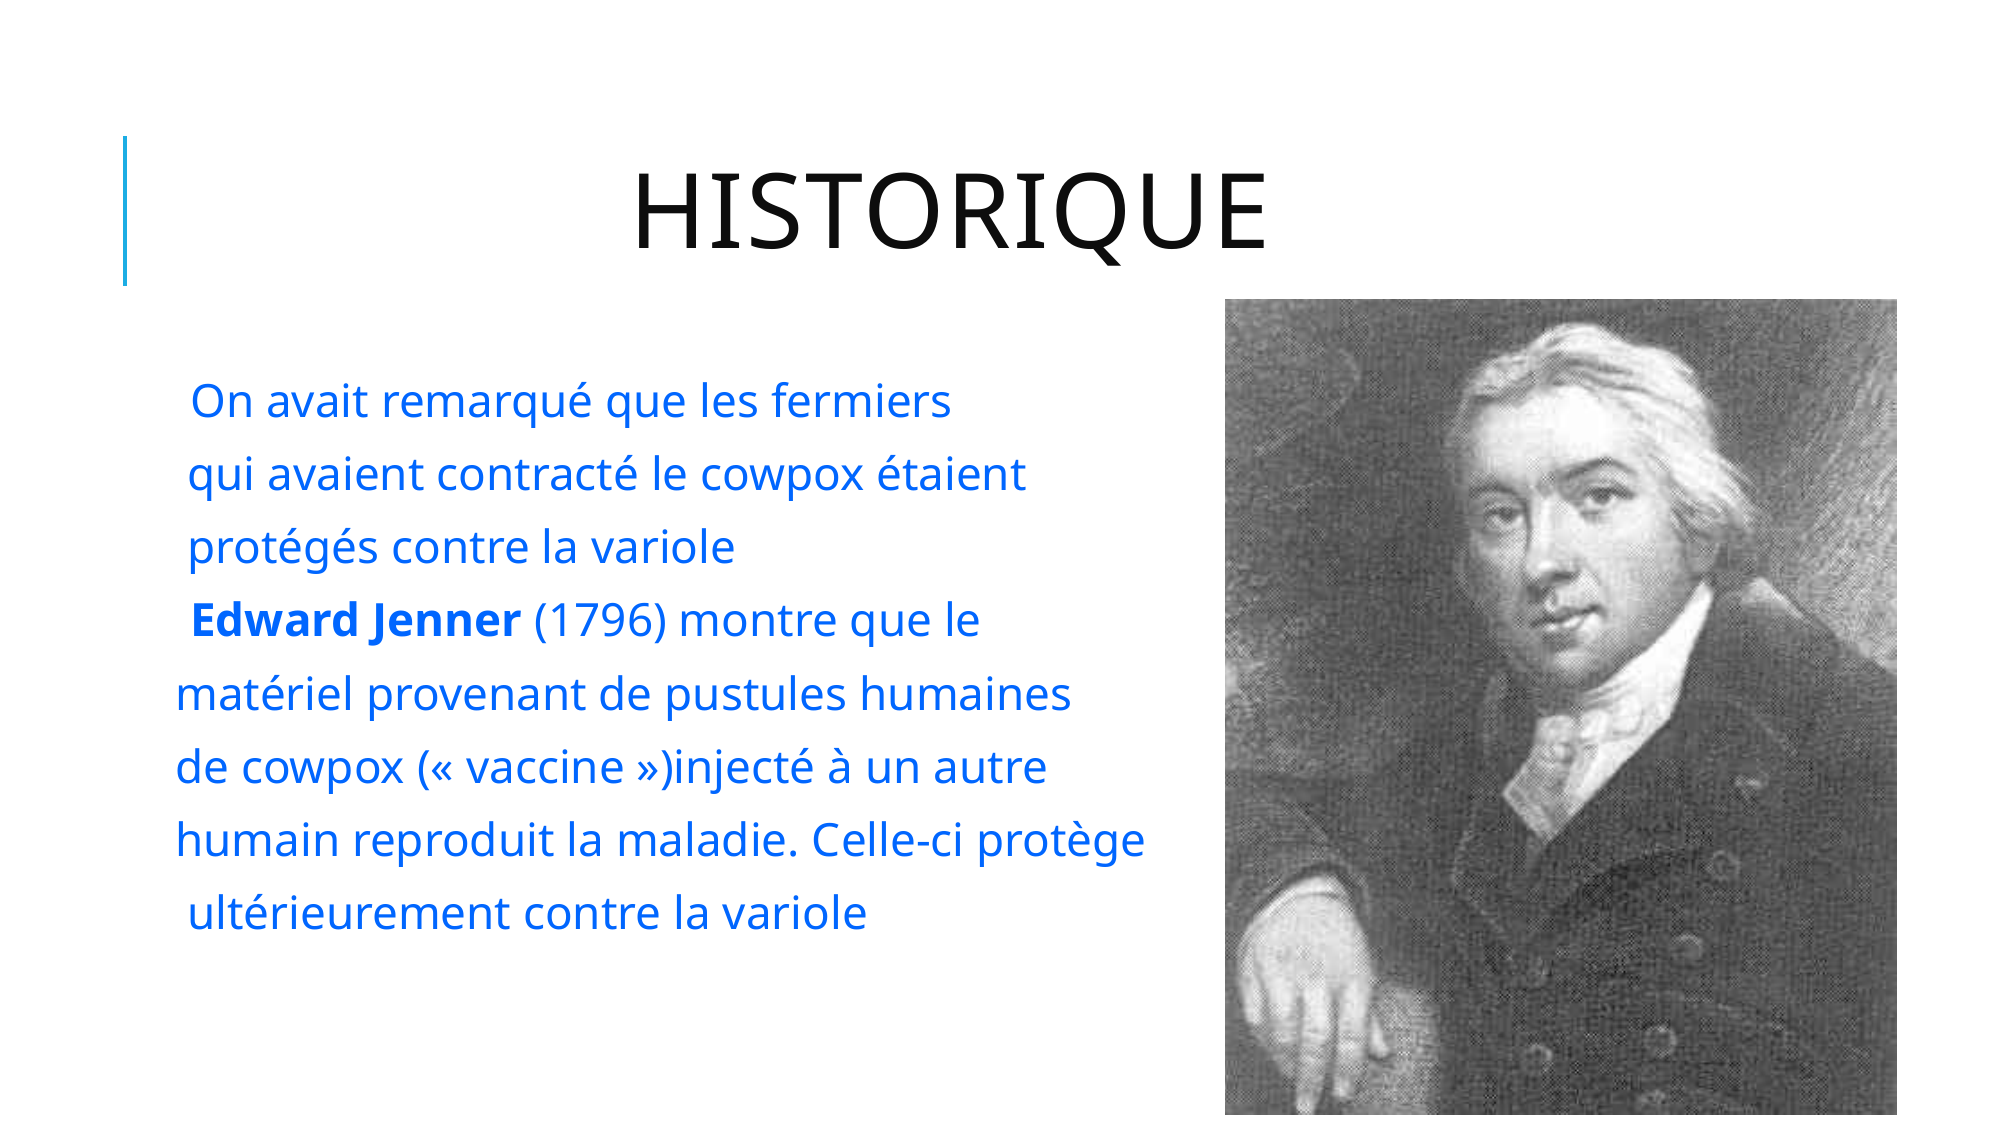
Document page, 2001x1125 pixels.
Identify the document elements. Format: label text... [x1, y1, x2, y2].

picture [1224, 299, 1897, 1115]
list On avait remarqué que les fermiers qui avaient contracté le cowpox étaient protégés contre la variole Edward Jenner (1796) montre que le matériel provenant de pustules humaines de cowpox (« vaccine »)injecté à un autre humain reproduit la maladie. Celle-ci protège ultérieurement contre la variole [168, 375, 1217, 1035]
title Historique [168, 96, 1763, 342]
